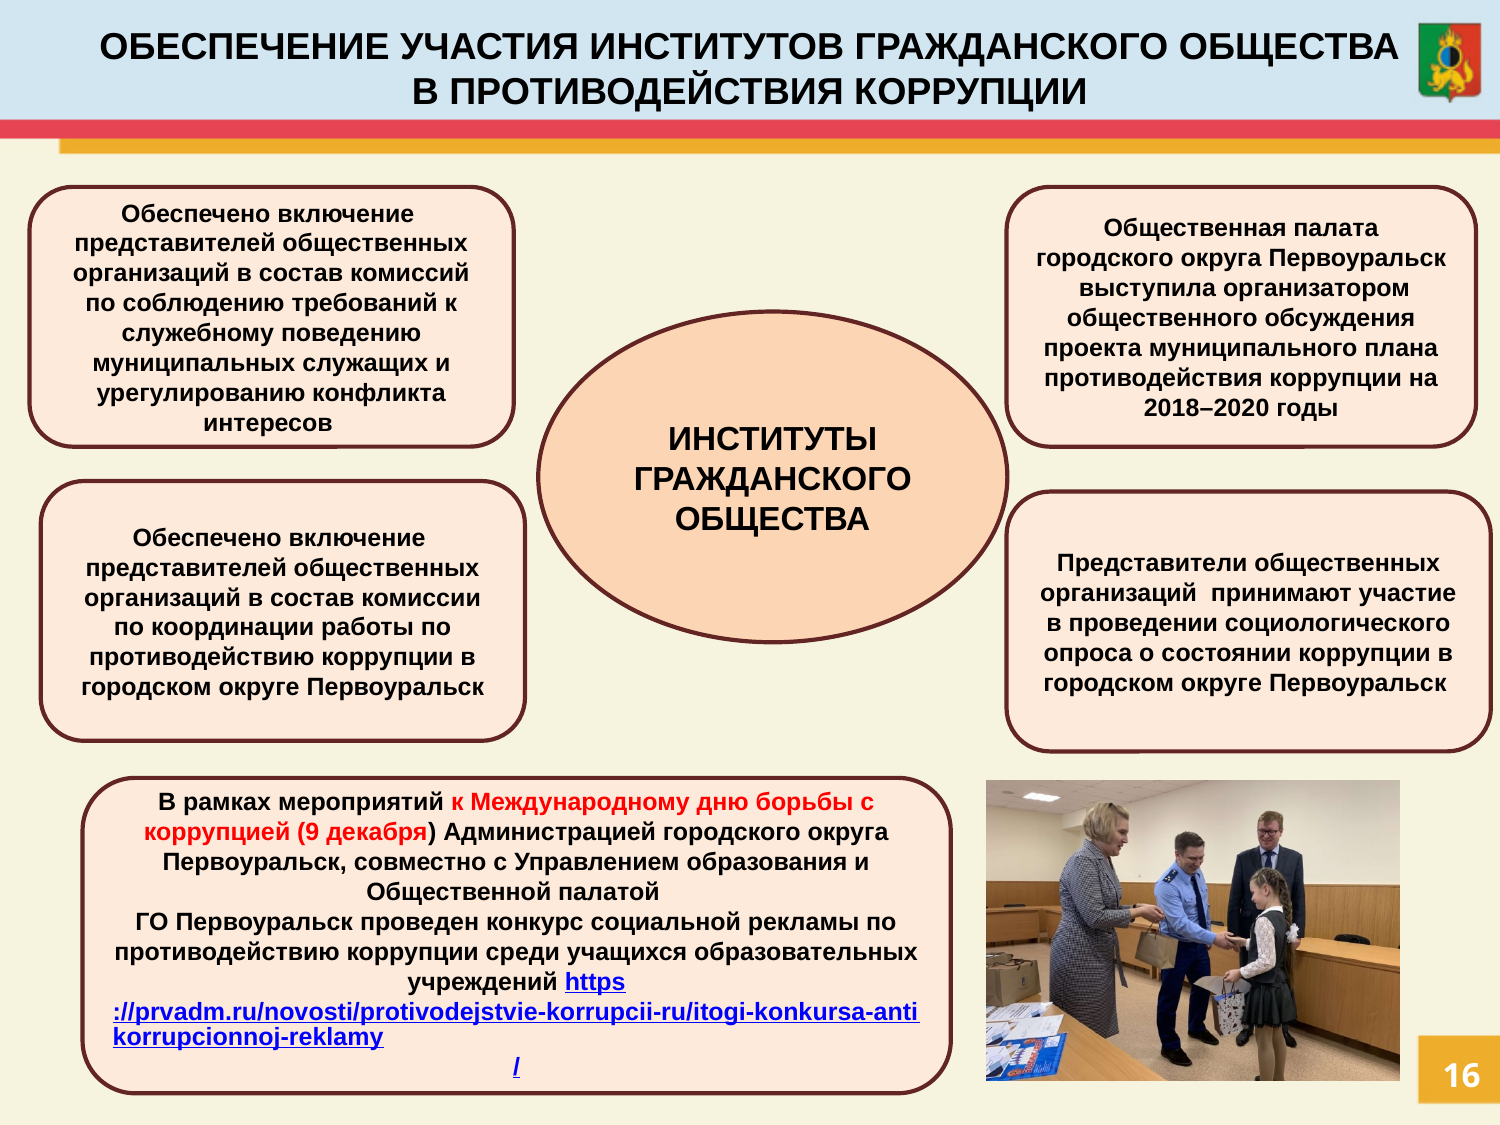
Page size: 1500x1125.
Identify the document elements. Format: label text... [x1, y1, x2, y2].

text_box ИНСТИТУТЫ ГРАЖДАНСКОГО ОБЩЕСТВА [536, 309, 1010, 645]
text_box В рамках мероприятий к Международному дню борьбы с коррупцией (9 декабря) Администрацией городского округа Первоуральск, совместно с Управлением образования и Общественной палатой ГО Первоуральск проведен конкурс социальной рекламы по противодействию коррупции среди учащихся образовательных учреждений https://prvadm.ru/novosti/protivodejstvie-korrupcii-ru/itogi-konkursa-antikorrupcionnoj-reklamy/ [80, 775, 953, 1096]
text_box Общественная палата городского округа Первоуральск выступила организатором общественного обсуждения проекта муниципального плана противодействия коррупции на 2018–2020 годы [1004, 184, 1479, 449]
text_box Обеспечено включение представителей общественных организаций в состав комиссий по соблюдению требований к служебному поведению муниципальных служащих и урегулированию конфликта интересов [27, 184, 516, 449]
text_box Обеспечено включение представителей общественных организаций в состав комиссии по координации работы по противодействию коррупции в городском округе Первоуральск [38, 478, 528, 743]
picture [0, 0, 1500, 1125]
text_box ОБЕСПЕЧЕНИЕ УЧАСТИЯ ИНСТИТУТОВ ГРАЖДАНСКОГО ОБЩЕСТВА В ПРОТИВОДЕЙСТВИЯ КОРРУПЦИИ [82, 14, 1418, 120]
text_box 16 [1423, 1046, 1500, 1102]
text_box Представители общественных организаций принимают участие в проведении социологического опроса о состоянии коррупции в городском округе Первоуральск [1004, 489, 1493, 754]
